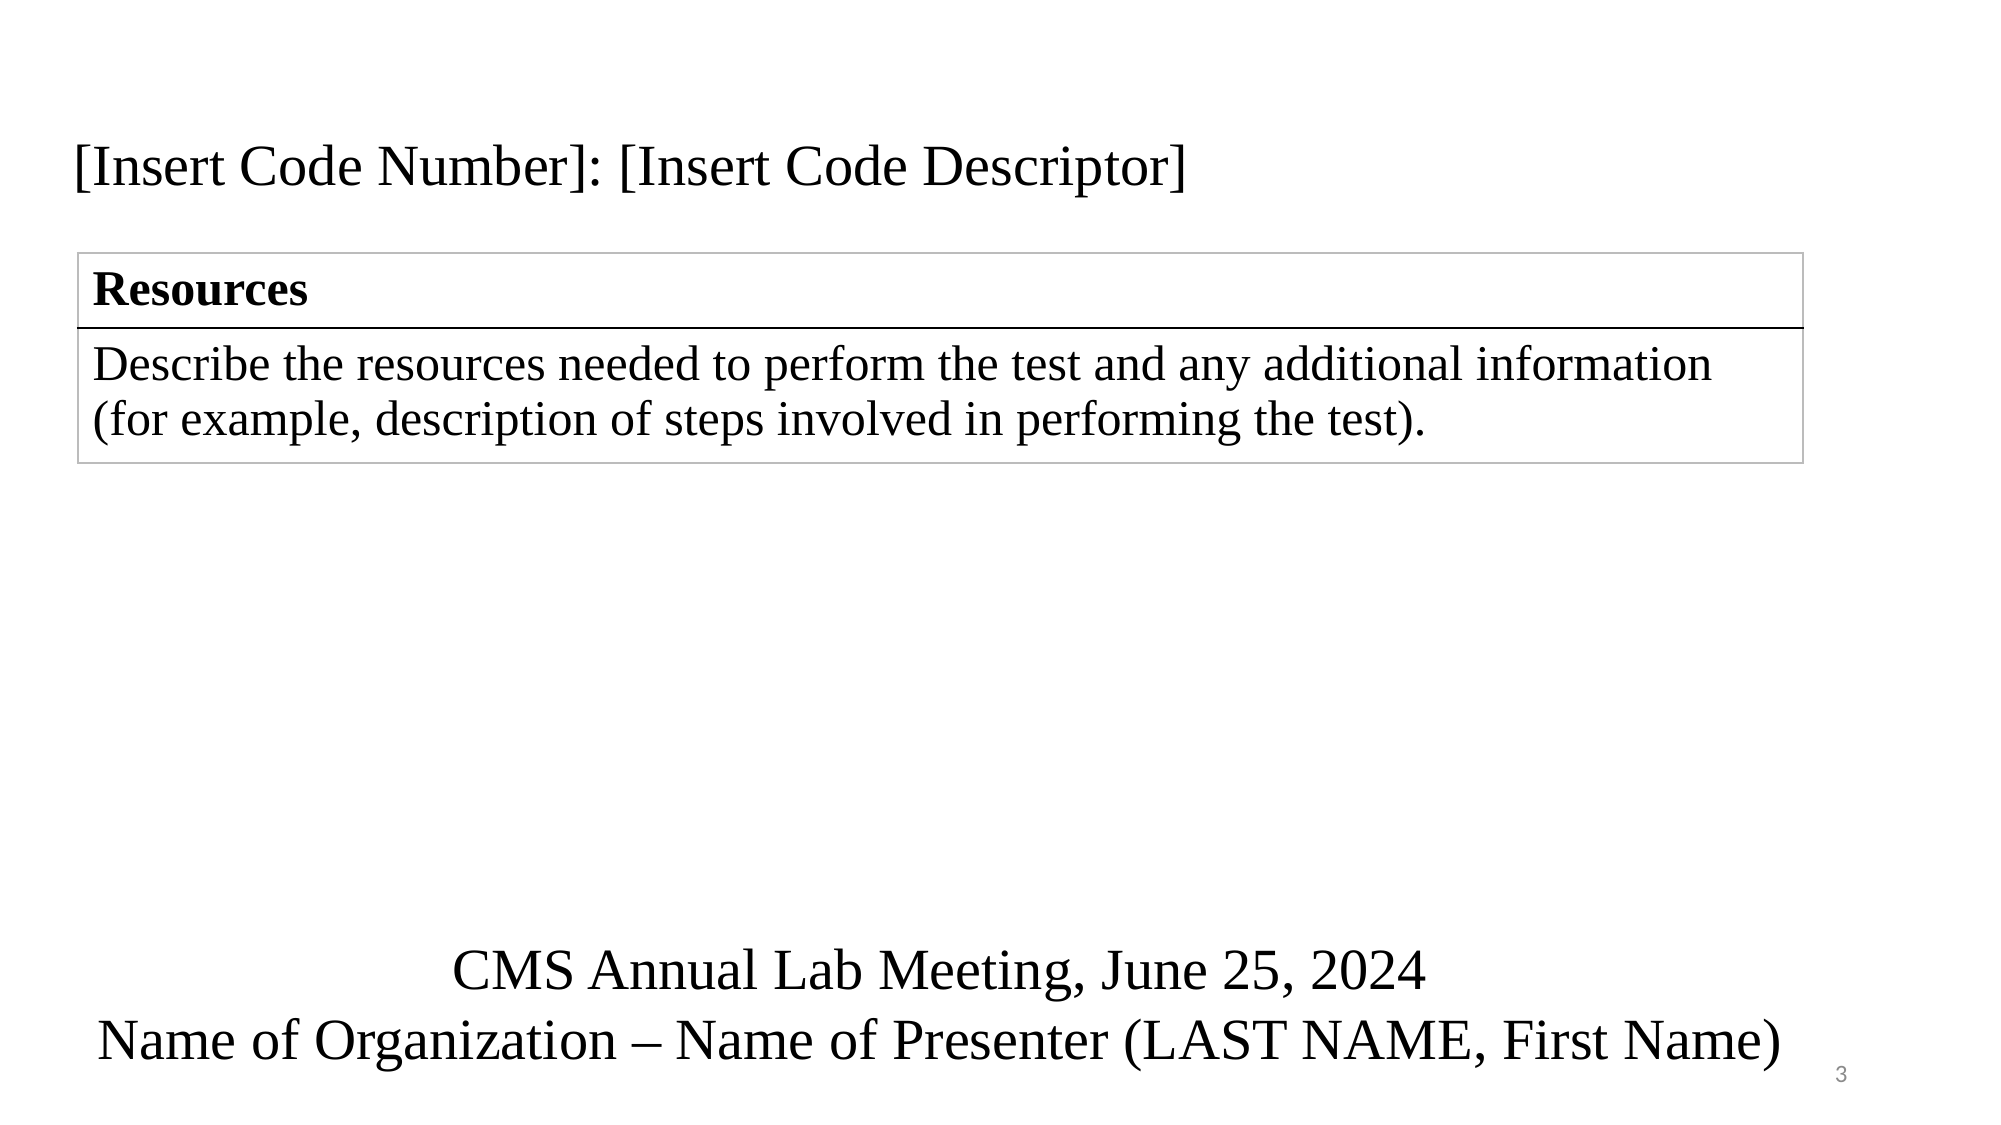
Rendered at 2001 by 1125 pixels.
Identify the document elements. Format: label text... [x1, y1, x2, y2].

table_header Resources [79, 254, 1802, 327]
table_cell Describe the resources needed to perform the test and any additional information (for example, description of steps involved in performing the test). [79, 329, 1802, 462]
text_box CMS Annual Lab Meeting, June 25, 2024 Name of Organization – Name of Presenter (LAST NAME, First Name) [18, 923, 1863, 1125]
text_box [Insert Code Number]: [Insert Code Descriptor] [58, 119, 1948, 205]
slide_number 3 [1412, 1042, 1863, 1103]
